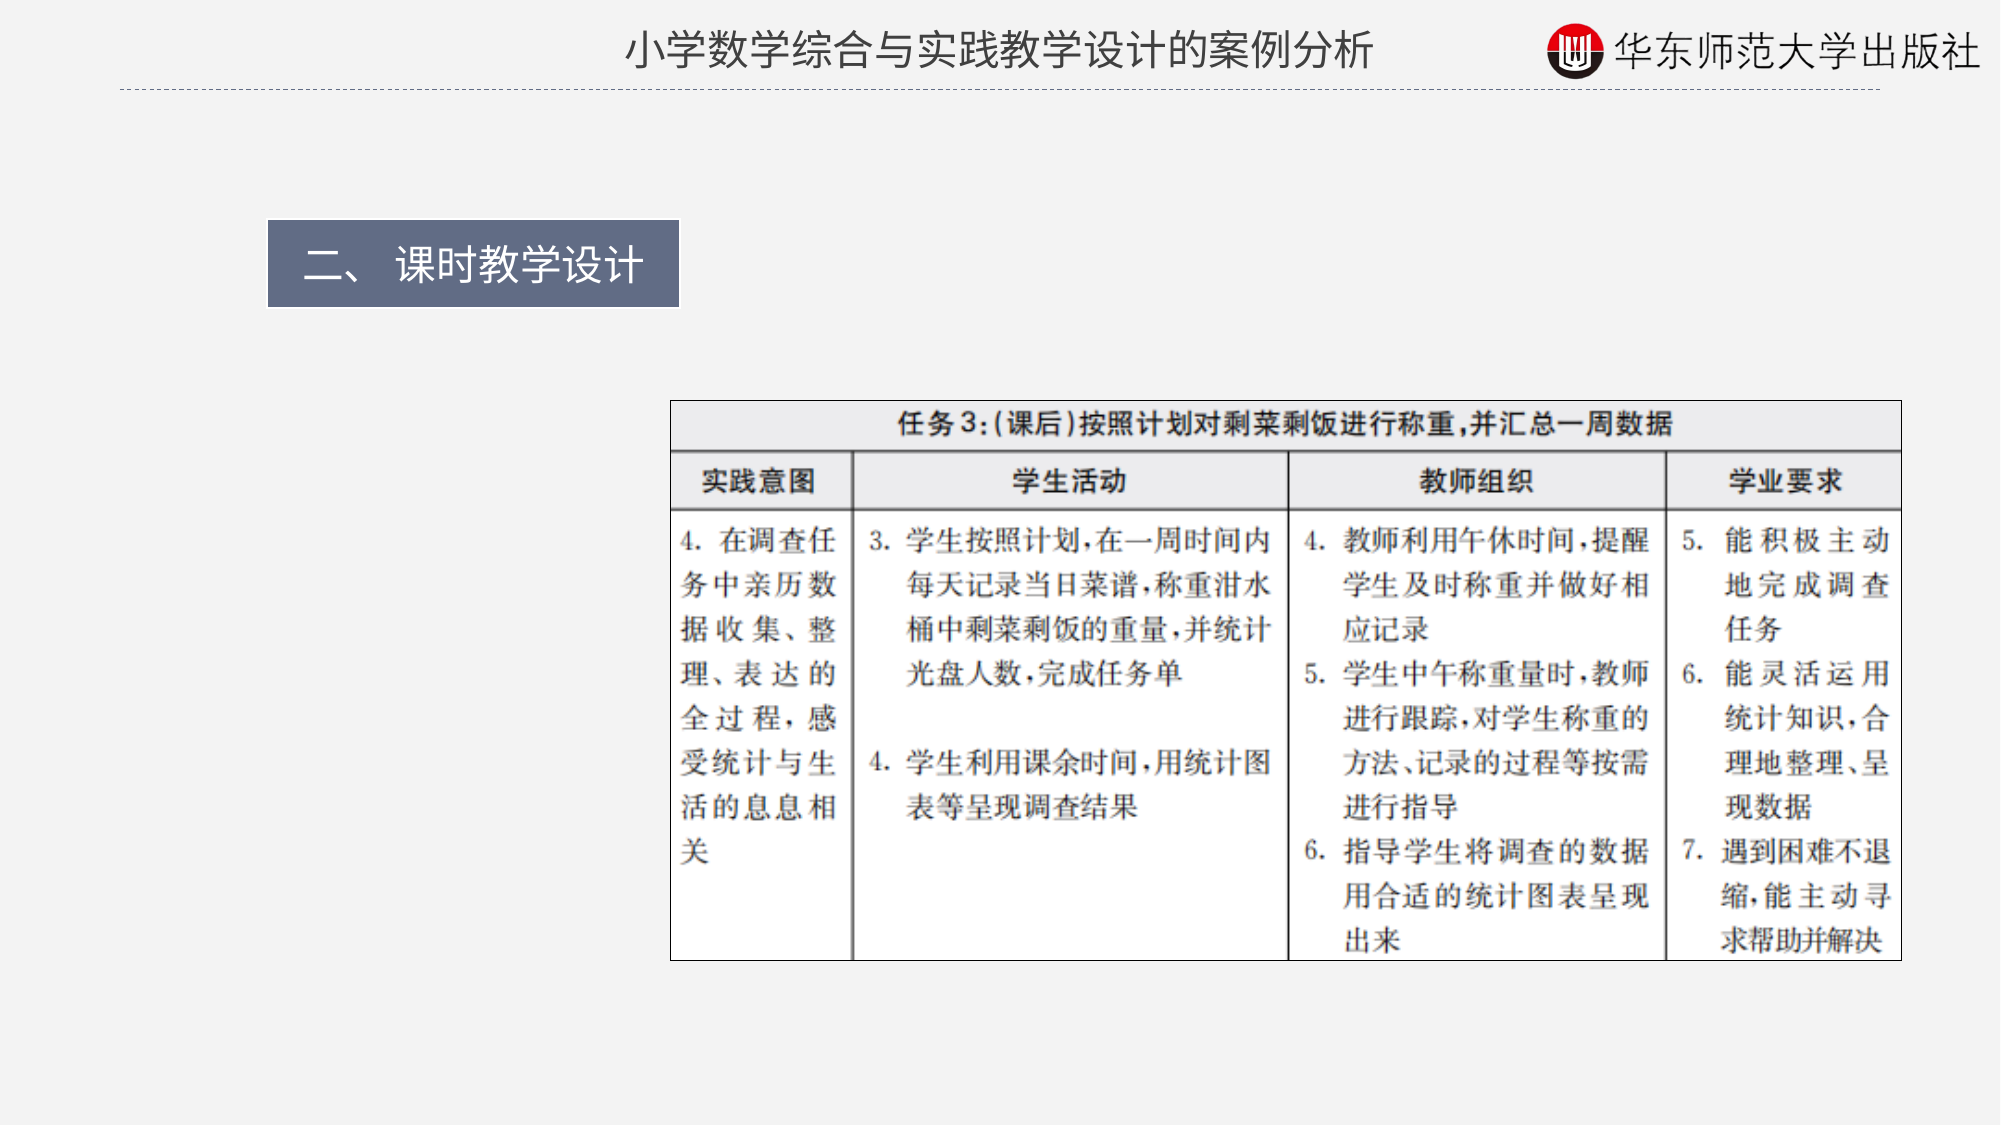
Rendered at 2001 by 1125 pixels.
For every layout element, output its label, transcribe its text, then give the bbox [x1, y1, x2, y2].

text_box 二、 课时教学设计 [266, 218, 681, 309]
picture [670, 400, 1902, 961]
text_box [1536, 13, 1989, 83]
text_box 小学数学综合与实践教学设计的案例分析 [619, 23, 1381, 74]
